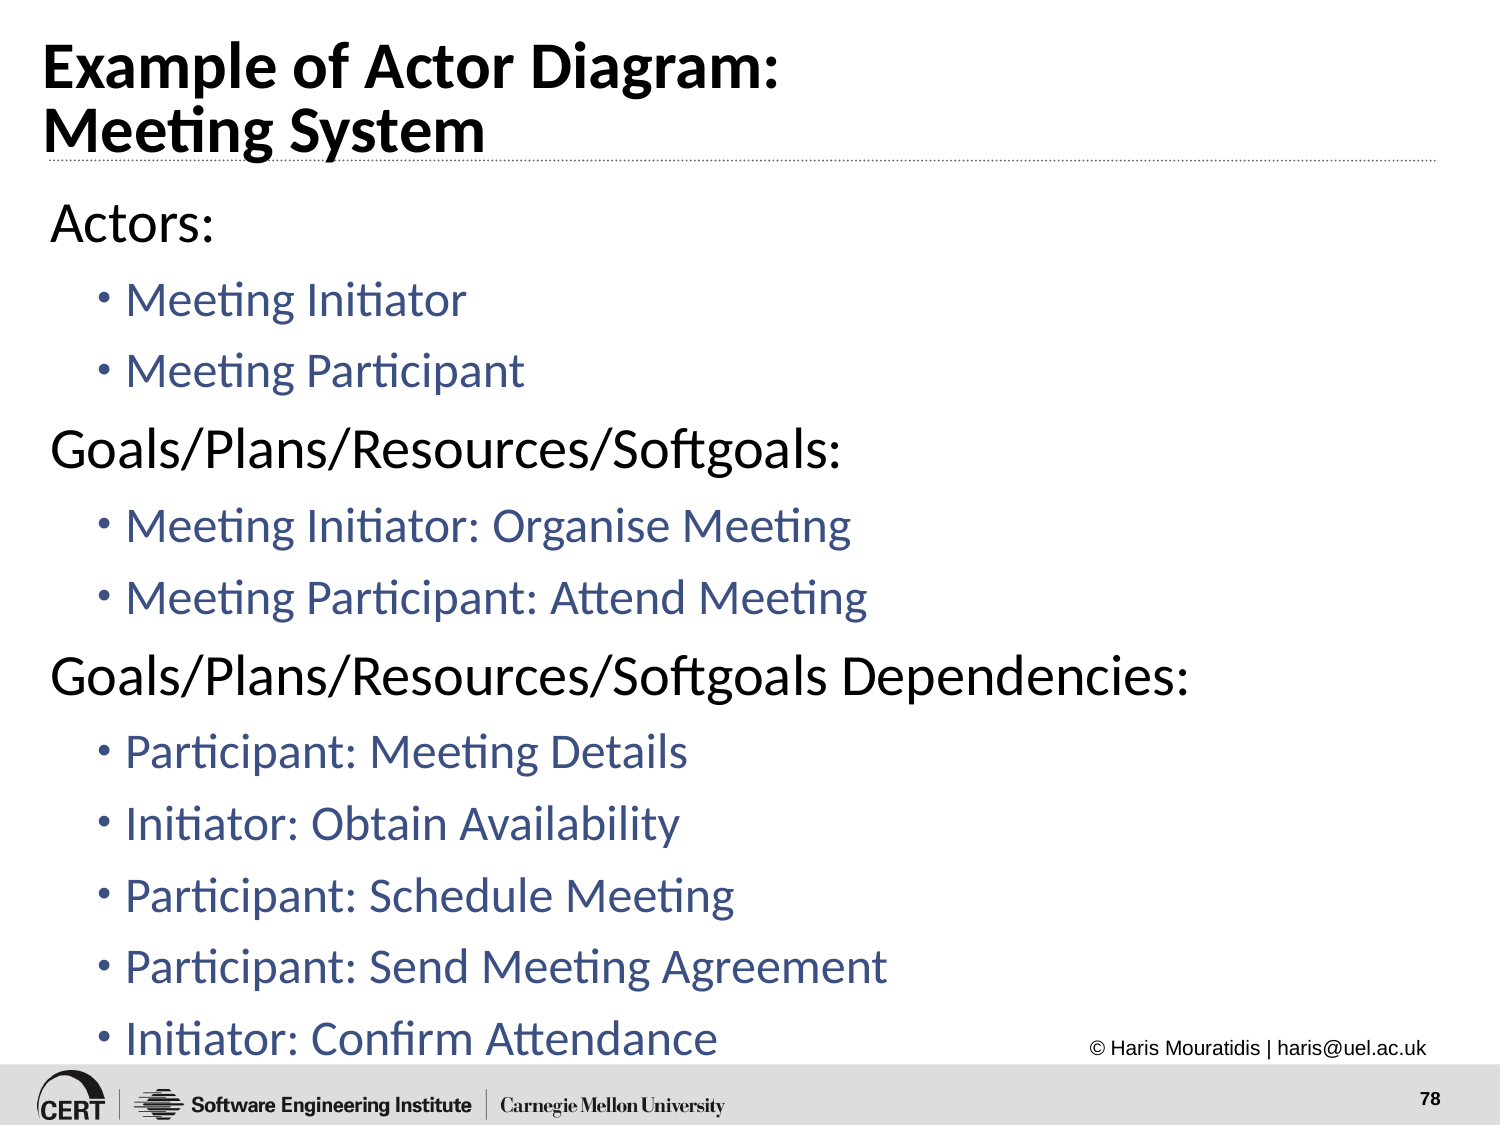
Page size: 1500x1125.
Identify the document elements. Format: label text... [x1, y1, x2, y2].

title Example of Actor Diagram: Meeting System [42, 37, 1434, 155]
picture [37, 1069, 725, 1122]
text_box © Haris Mouratidis | haris@uel.ac.uk [1074, 1027, 1500, 1075]
list Actors: Meeting Initiator Meeting Participant Goals/Plans/Resources/Softgoals: Meeting Initiator: Organise Meeting Meeting Participant: Attend Meeting Goals/Plans/Resources/Softgoals Dependencies: Participant: Meeting Details Initiator: Obtain Availability Participant: Schedule Meeting Participant: Send Meeting Agreement Initiator: Confirm Attendance [49, 187, 1438, 1001]
